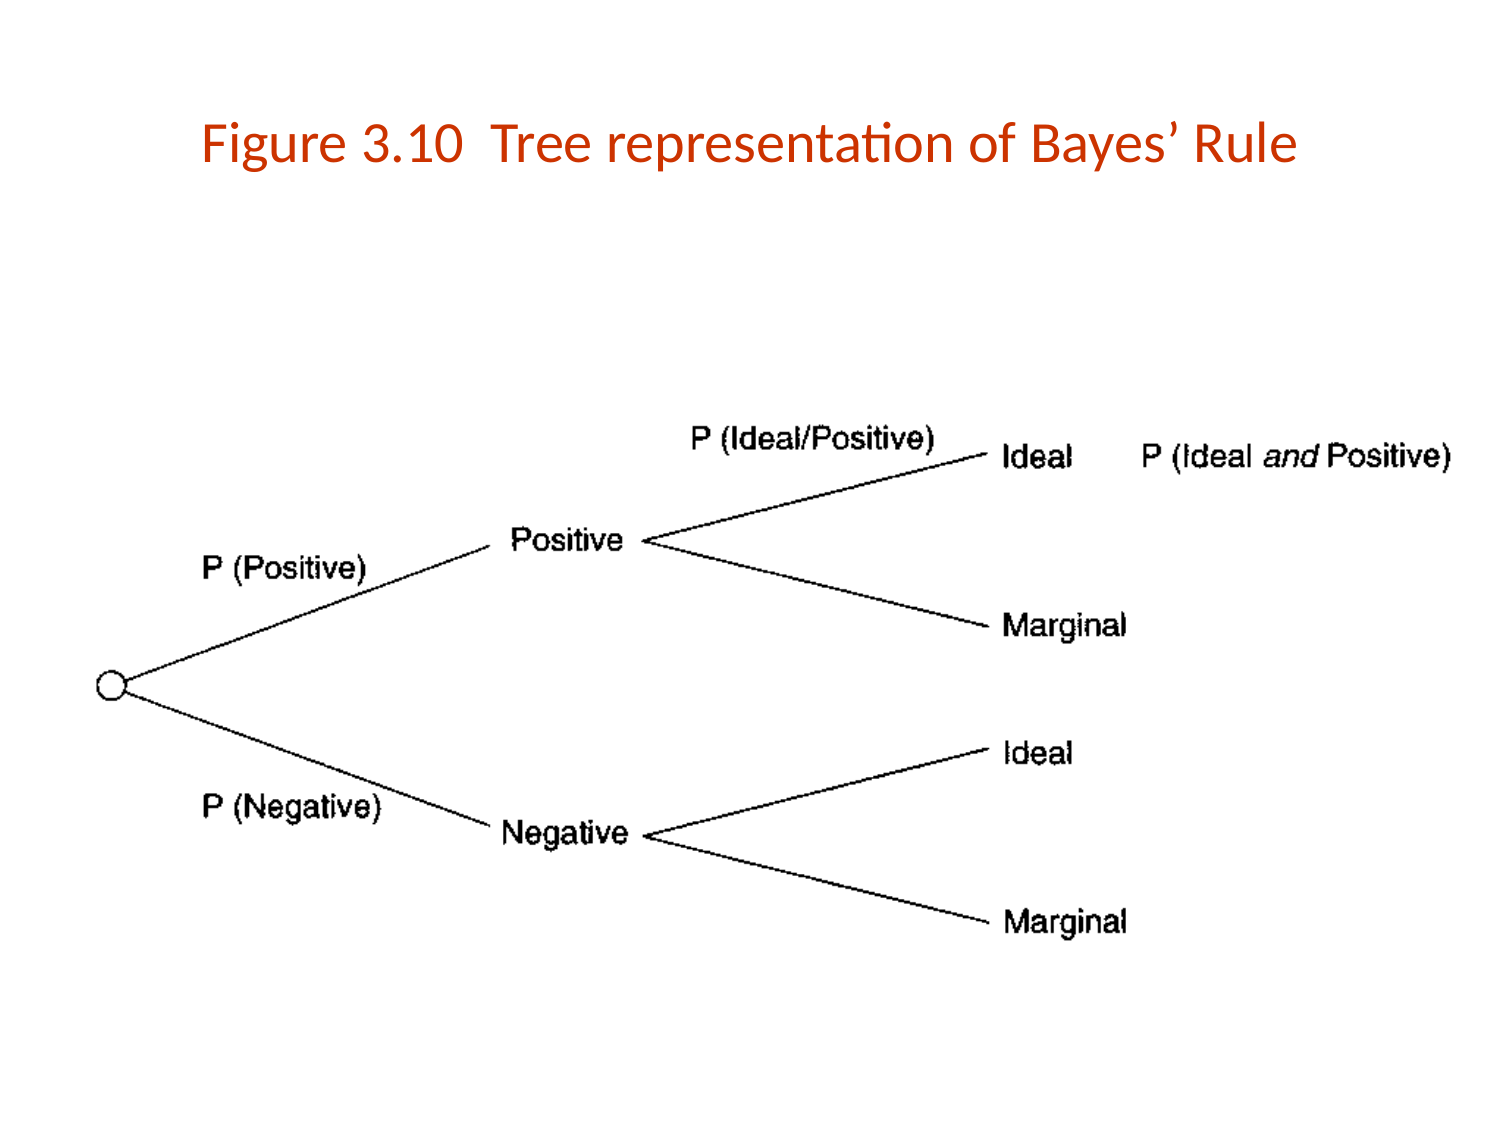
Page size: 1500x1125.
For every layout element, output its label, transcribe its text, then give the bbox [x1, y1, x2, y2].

title Figure 3.10 Tree representation of Bayes’ Rule [75, 45, 1425, 233]
picture [0, 363, 1500, 984]
